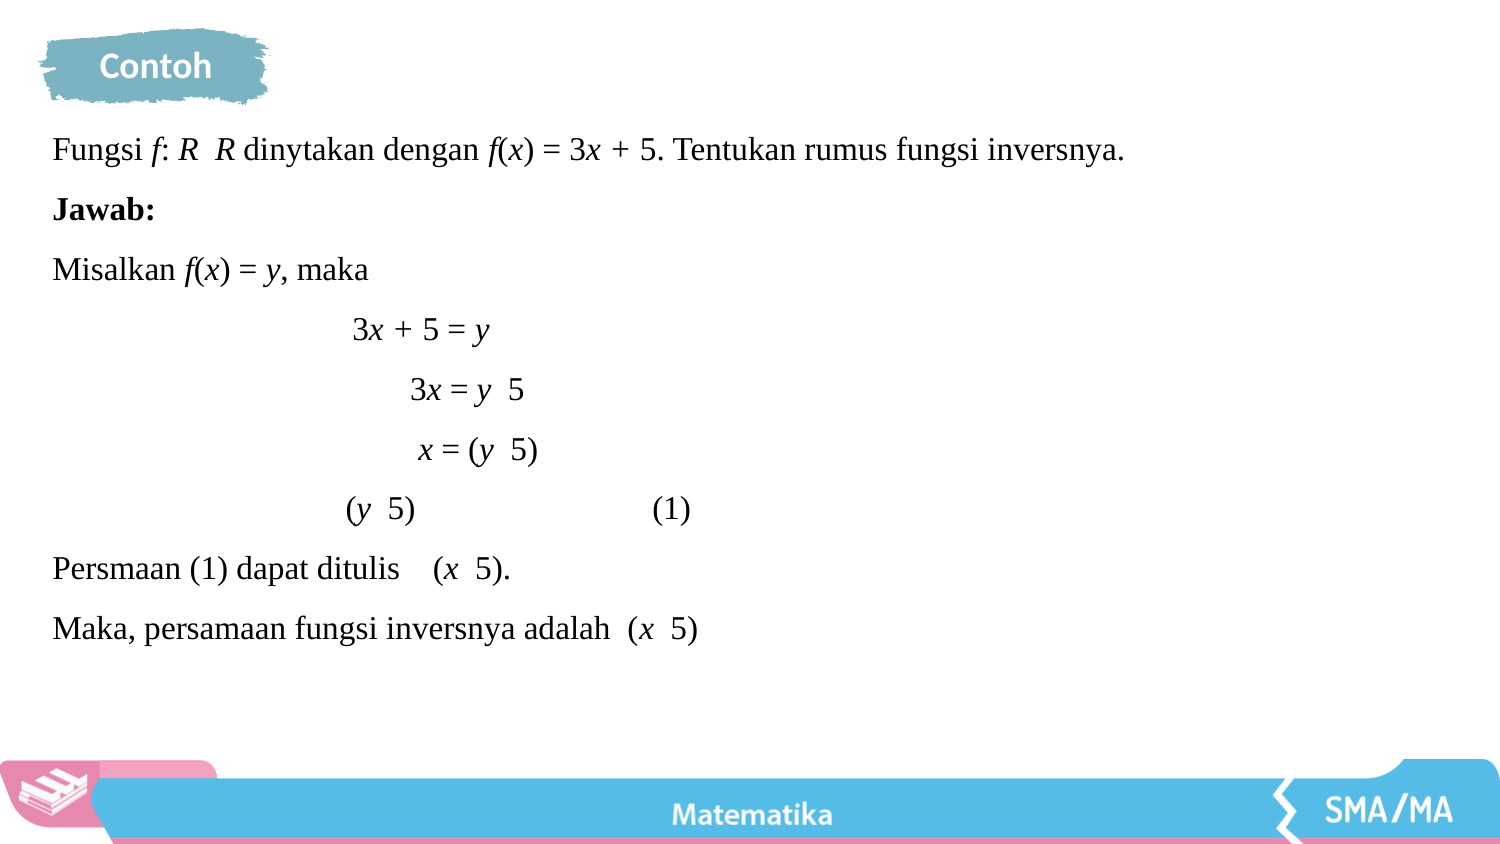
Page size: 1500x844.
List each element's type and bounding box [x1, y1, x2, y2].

text_box [37, 28, 272, 108]
picture [0, 759, 1500, 844]
